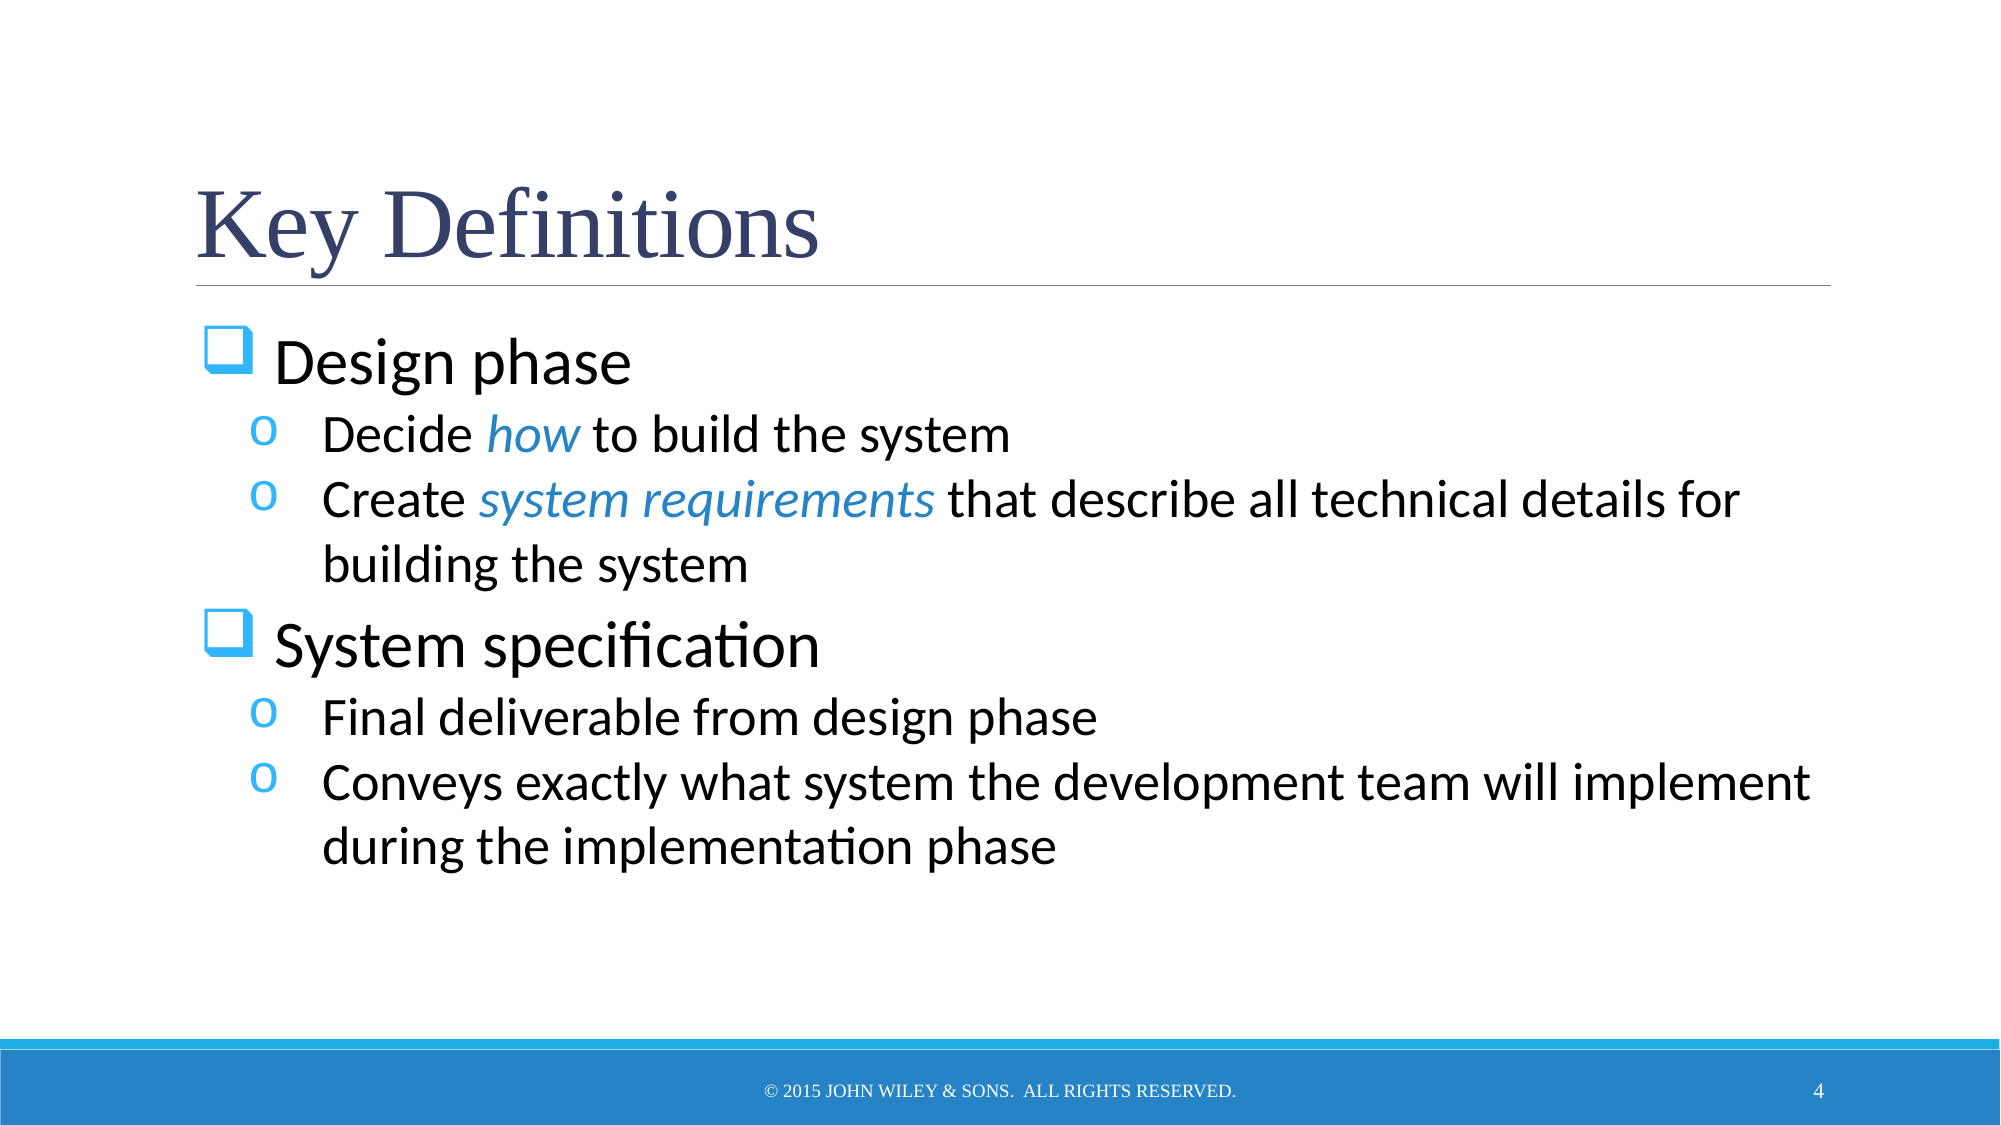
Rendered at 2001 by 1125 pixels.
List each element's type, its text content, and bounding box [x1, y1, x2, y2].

list Design phase Decide how to build the system Create system requirements that describe all technical details for building the system System specification Final deliverable from design phase Conveys exactly what system the development team will implement during the implementation phase [180, 302, 1830, 963]
footer © 2015 John Wiley & Sons. All Rights Reserved. [604, 1059, 1396, 1120]
title Key Definitions [180, 47, 1830, 285]
slide_number 4 [1624, 1059, 1840, 1120]
